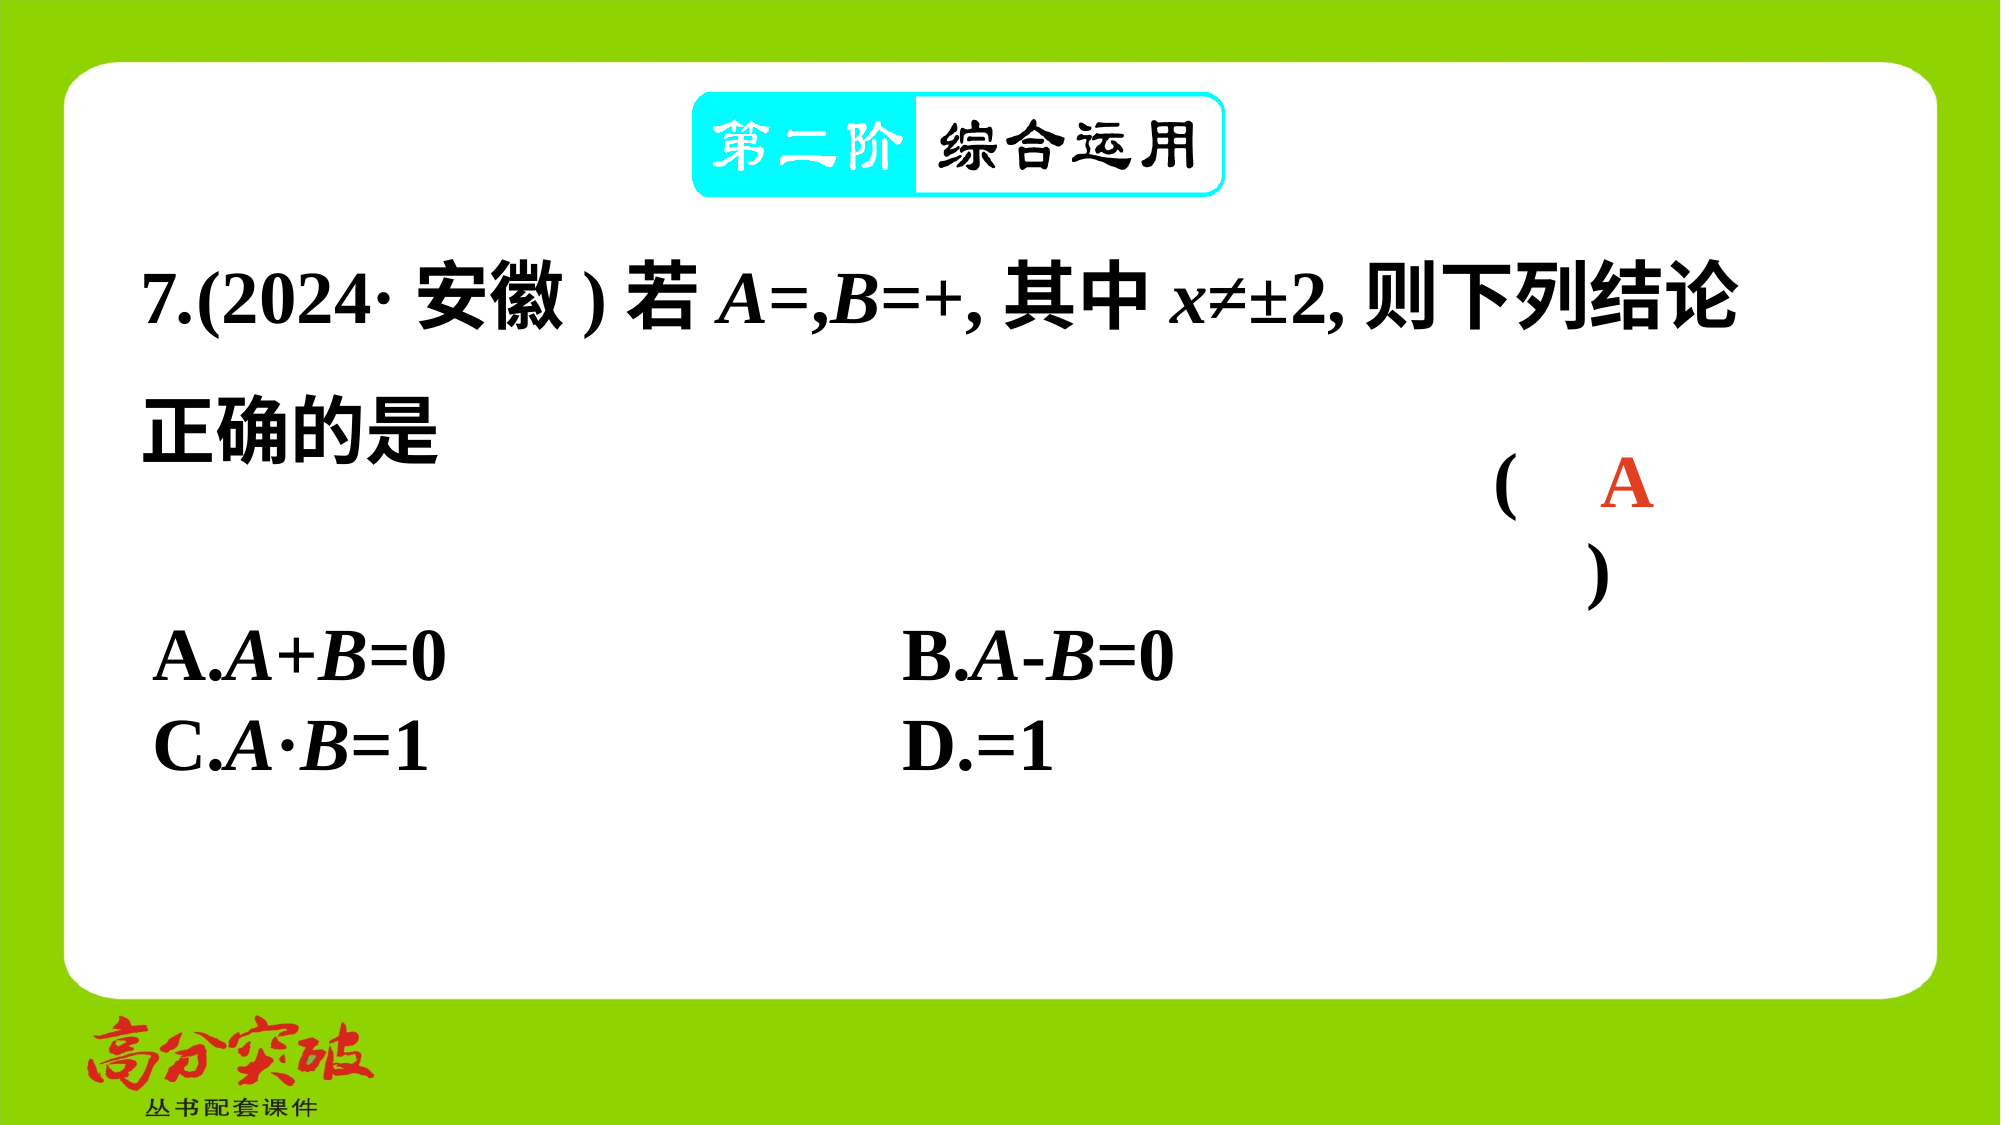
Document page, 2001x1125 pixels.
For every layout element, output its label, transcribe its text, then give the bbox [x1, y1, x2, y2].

text_box ( ) [1479, 423, 1777, 529]
picture [0, 0, 2001, 1125]
text_box A [1585, 424, 1670, 530]
